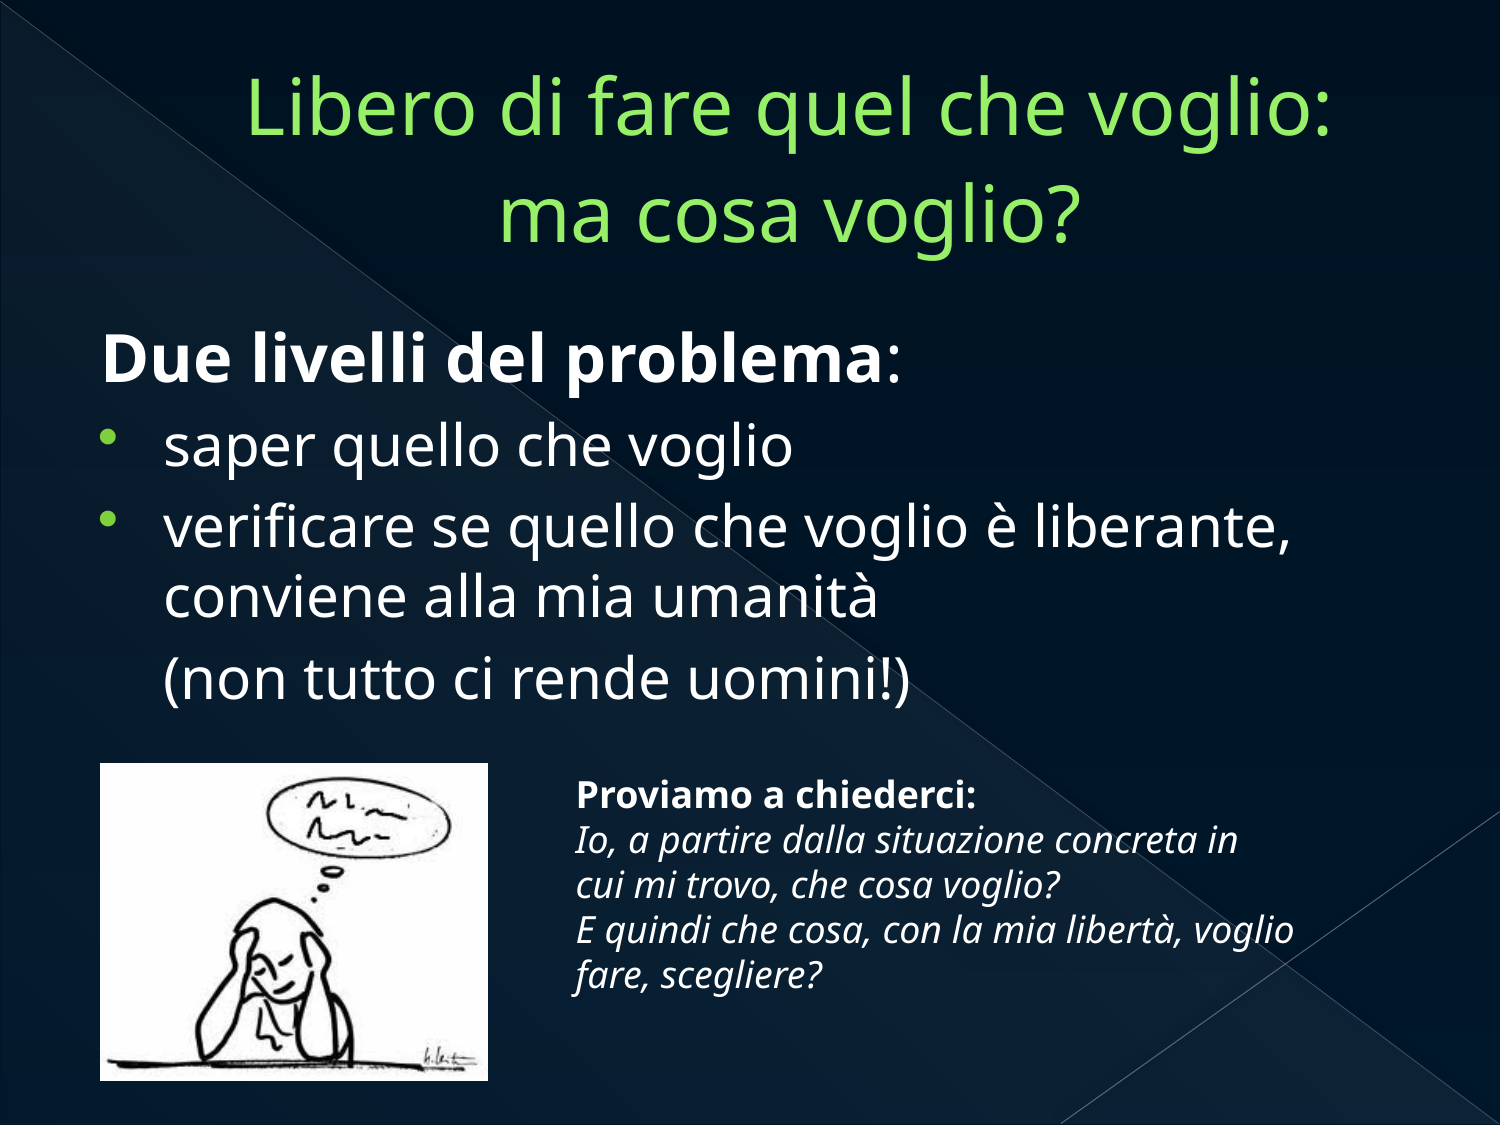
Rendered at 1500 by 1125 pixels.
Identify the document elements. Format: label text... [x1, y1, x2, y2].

list Due livelli del problema: saper quello che voglio verificare se quello che voglio è liberante, conviene alla mia umanità (non tutto ci rende uomini!) [75, 308, 1425, 1059]
title Libero di fare quel che voglio: ma cosa voglio? [75, 43, 1425, 274]
text_box Proviamo a chiederci: Io, a partire dalla situazione concreta in cui mi trovo, che cosa voglio? E quindi che cosa, con la mia libertà, voglio fare, scegliere? [560, 763, 1311, 1003]
picture [100, 763, 489, 1081]
